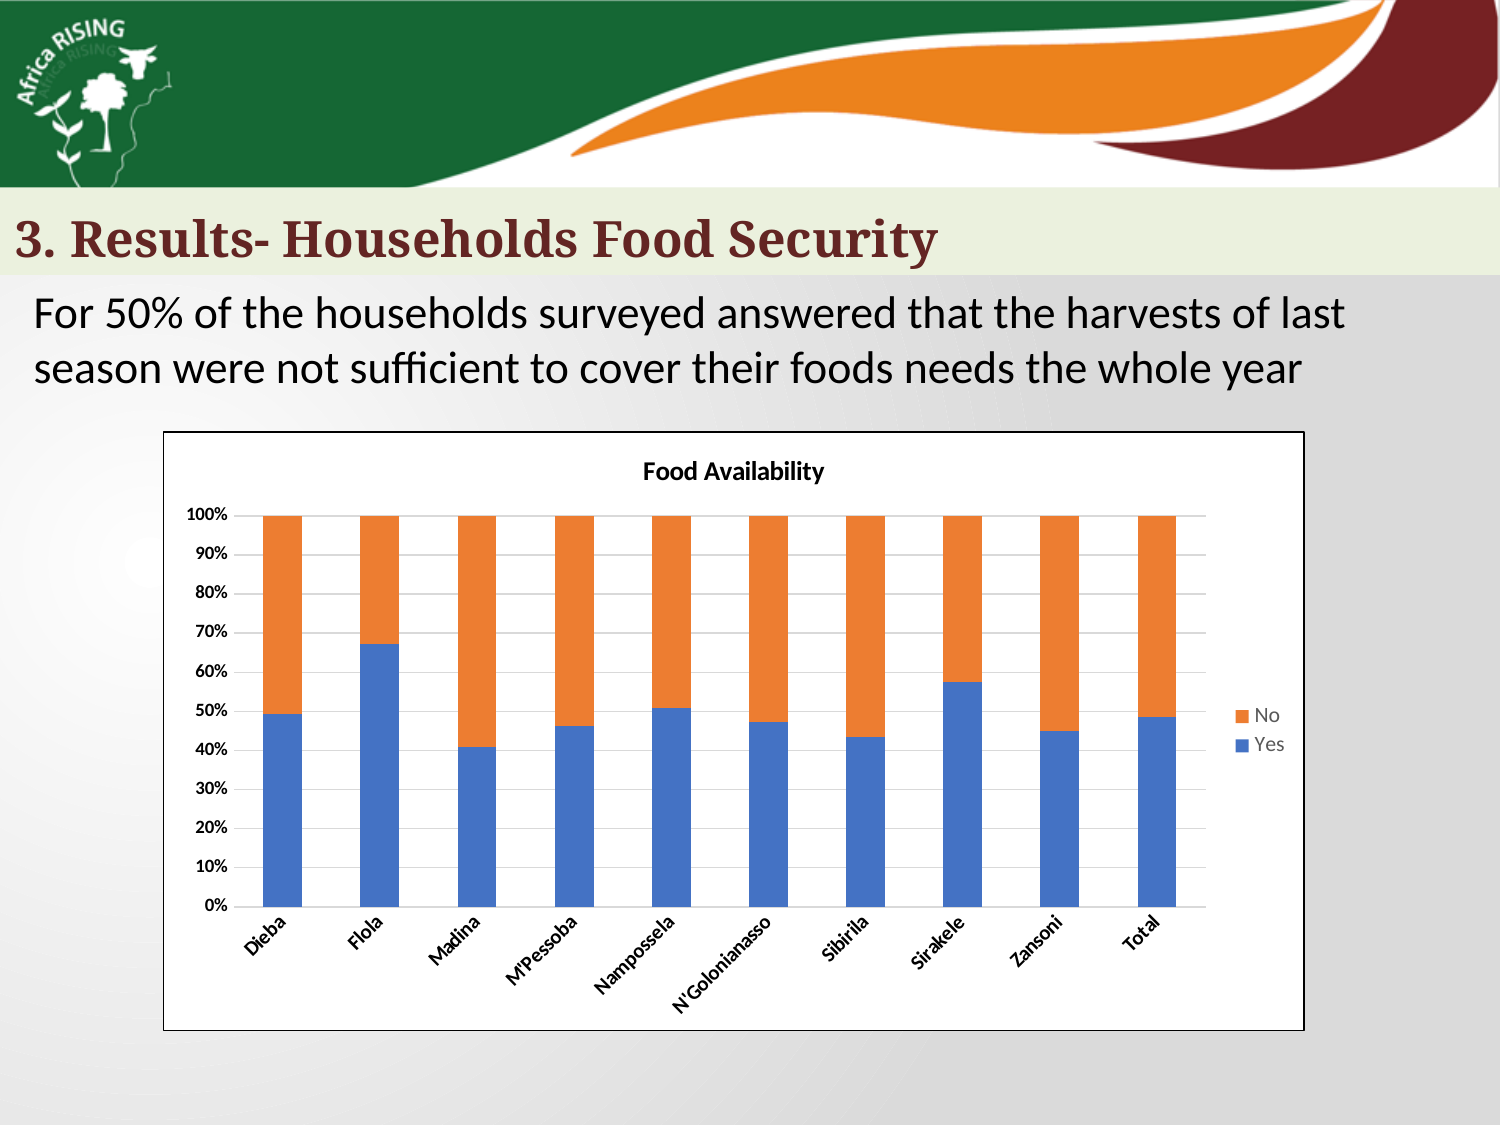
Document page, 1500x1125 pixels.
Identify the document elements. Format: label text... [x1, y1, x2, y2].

text_box 3. Results- Households Food Security [0, 187, 1500, 275]
text_box [12, 275, 1488, 1125]
text_box For 50% of the households surveyed answered that the harvests of last season were not sufficient to cover their foods needs the whole year [0, 274, 1463, 588]
chart [161, 430, 1306, 1032]
picture [0, 0, 1499, 187]
